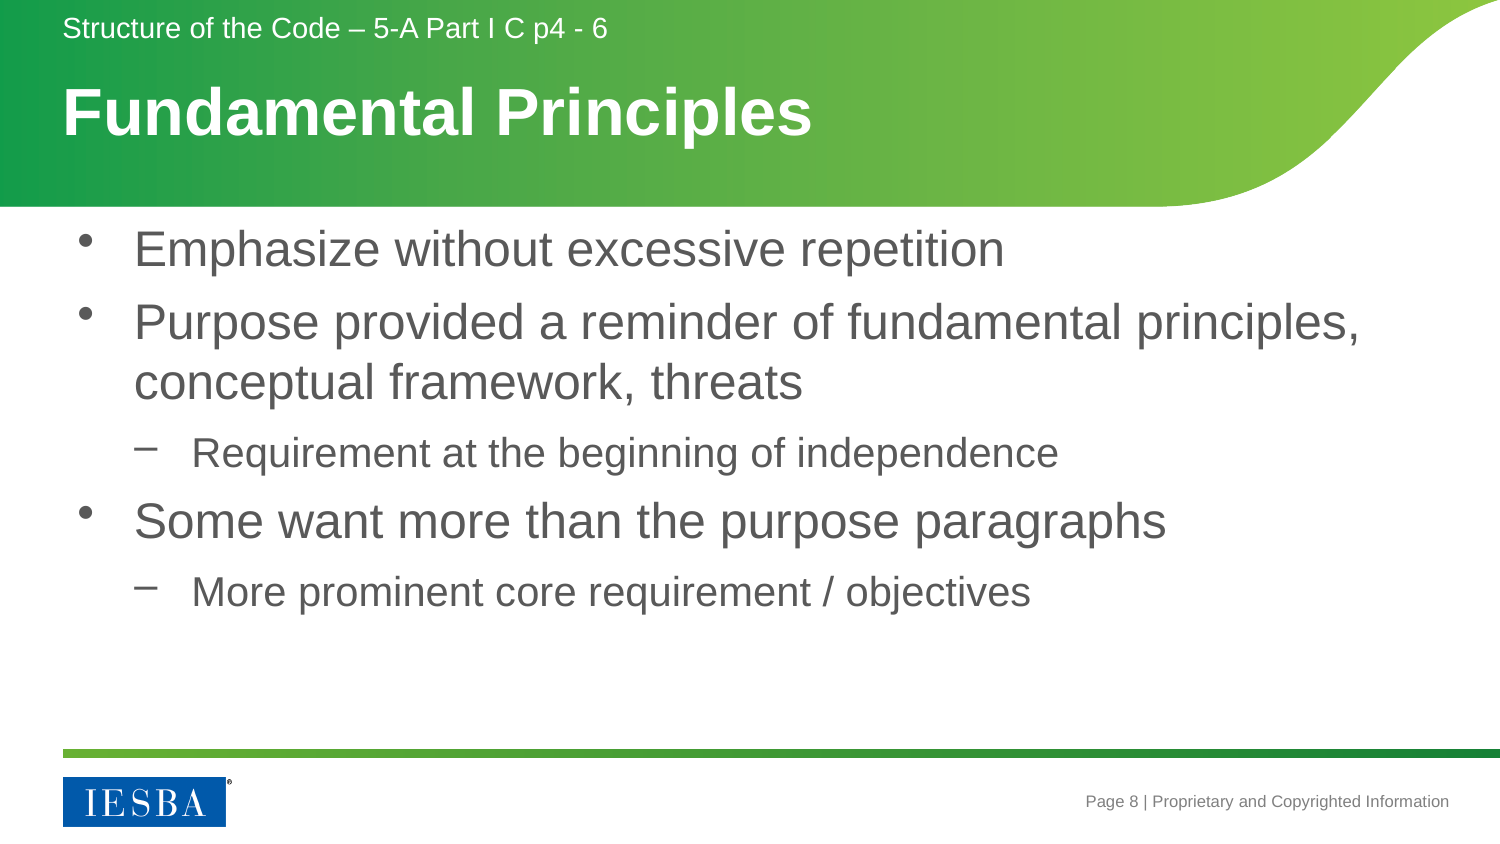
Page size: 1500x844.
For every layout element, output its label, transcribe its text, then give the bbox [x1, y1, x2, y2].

picture [63, 777, 232, 827]
picture [0, 0, 1500, 207]
list Emphasize without excessive repetition Purpose provided a reminder of fundamental principles, conceptual framework, threats Requirement at the beginning of independence Some want more than the purpose paragraphs More prominent core requirement / objectives [62, 209, 1450, 747]
subtitle Structure of the Code – 5-A Part I C p4 - 6 [62, 9, 675, 47]
title Fundamental Principles [62, 75, 1325, 142]
